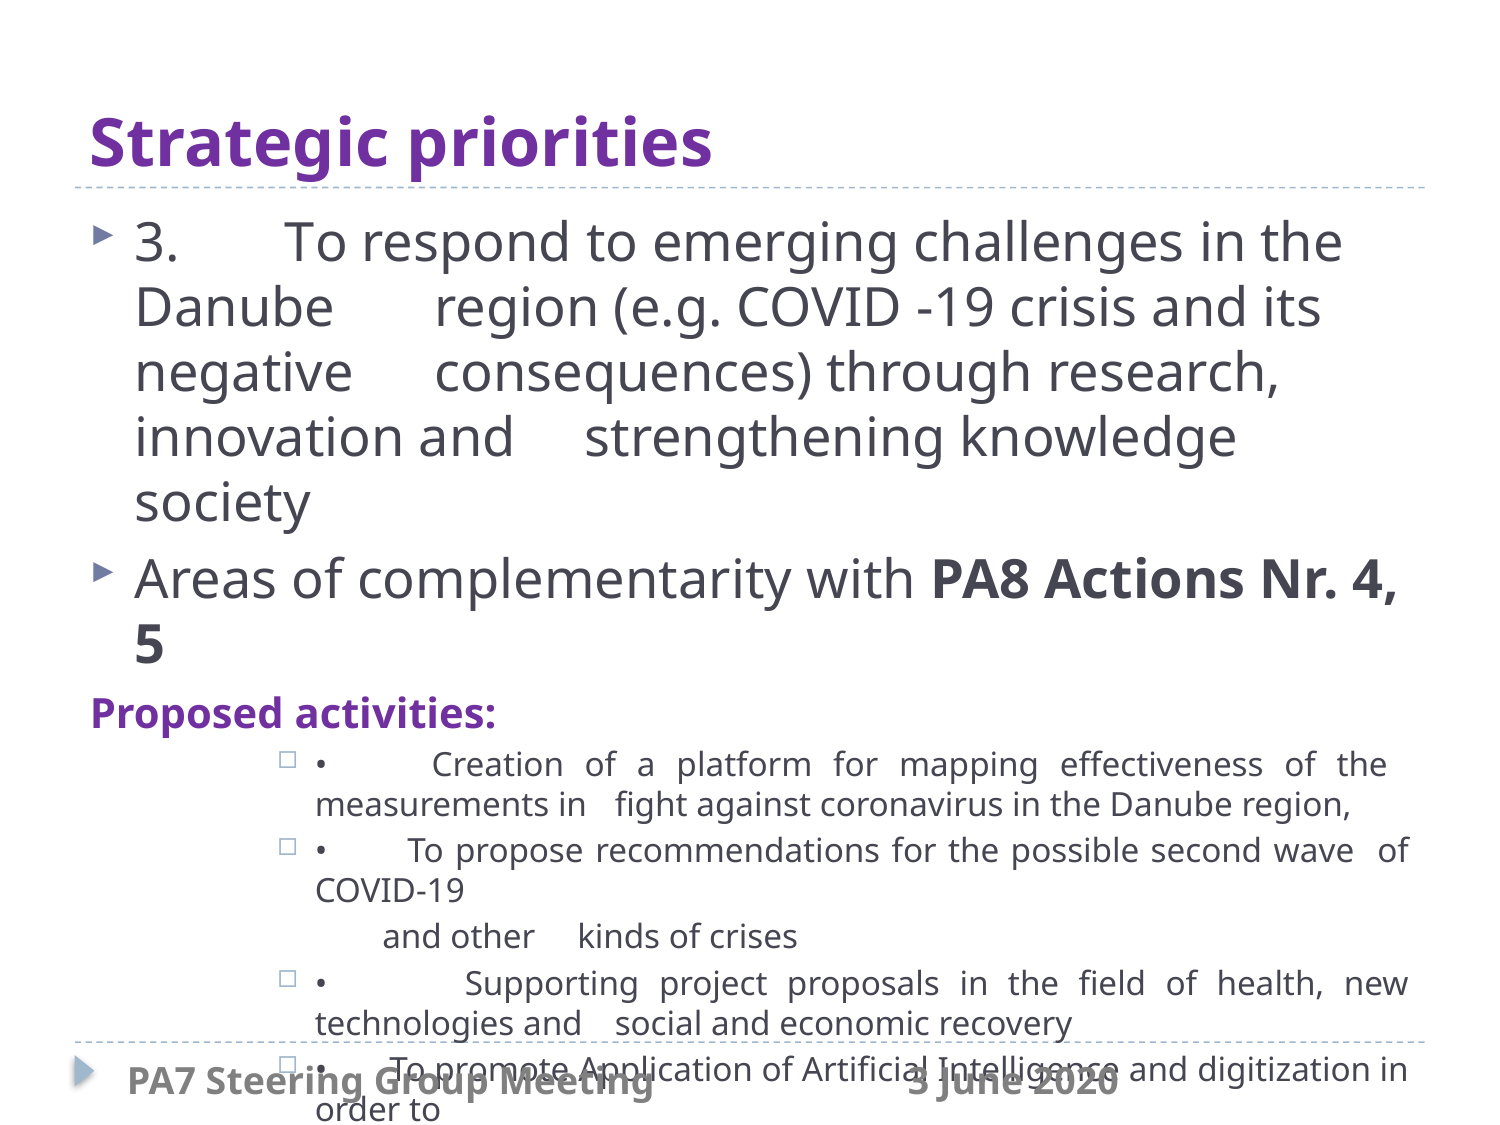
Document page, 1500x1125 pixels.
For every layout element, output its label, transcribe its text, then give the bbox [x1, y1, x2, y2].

list 3. To respond to emerging challenges in the Danube region (e.g. COVID -19 crisis and its negative consequences) through research, innovation and strengthening knowledge society Areas of complementarity with PA8 Actions Nr. 4, 5 Proposed activities: • Creation of a platform for mapping effectiveness of the measurements in fight against coronavirus in the Danube region, • To propose recommendations for the possible second wave of COVID-19 and other kinds of crises • Supporting project proposals in the field of health, new technologies and social and economic recovery • To promote Application of Artificial Intelligence and digitization in order to develop new innovated technologies [75, 200, 1425, 1010]
text_box PA7 Steering Group Meeting 3 June 2020 [112, 1049, 1471, 1109]
title Strategic priorities [75, 24, 1425, 188]
